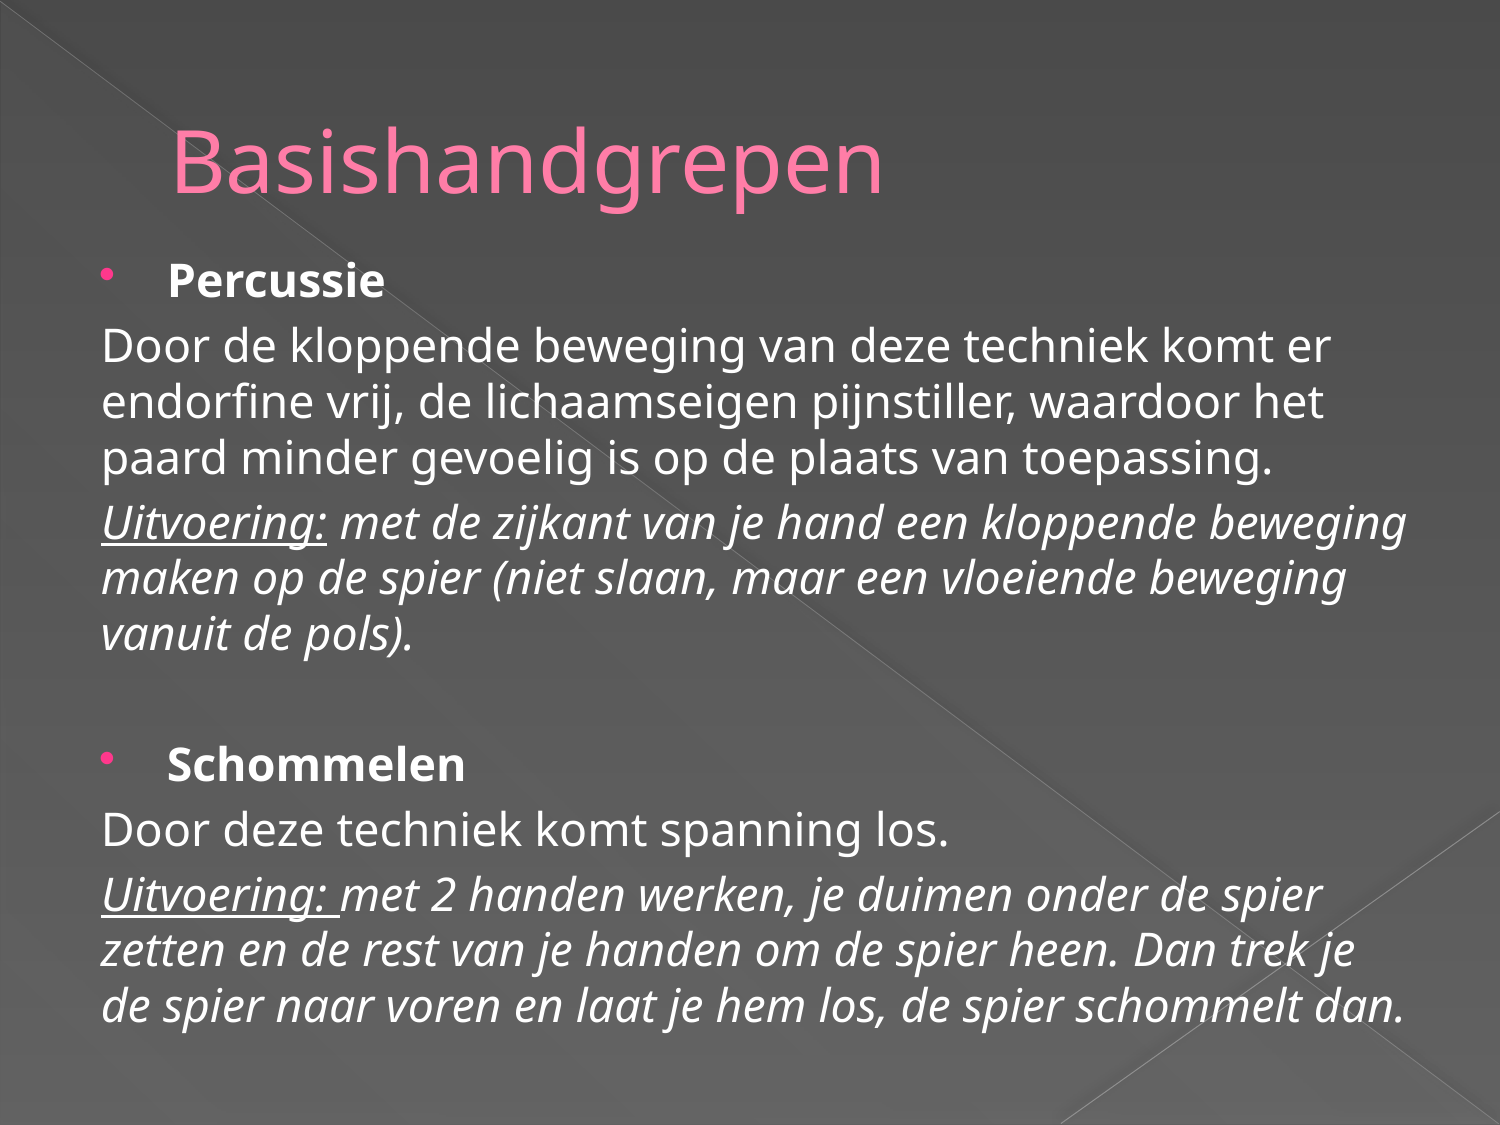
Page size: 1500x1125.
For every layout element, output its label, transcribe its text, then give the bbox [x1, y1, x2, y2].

title Basishandgrepen [75, 43, 1425, 243]
list Percussie Door de kloppende beweging van deze techniek komt er endorfine vrij, de lichaamseigen pijnstiller, waardoor het paard minder gevoelig is op de plaats van toepassing. Uitvoering: met de zijkant van je hand een kloppende beweging maken op de spier (niet slaan, maar een vloeiende beweging vanuit de pols). Schommelen Door deze techniek komt spanning los. Uitvoering: met 2 handen werken, je duimen onder de spier zetten en de rest van je handen om de spier heen. Dan trek je de spier naar voren en laat je hem los, de spier schommelt dan. [75, 243, 1425, 1059]
